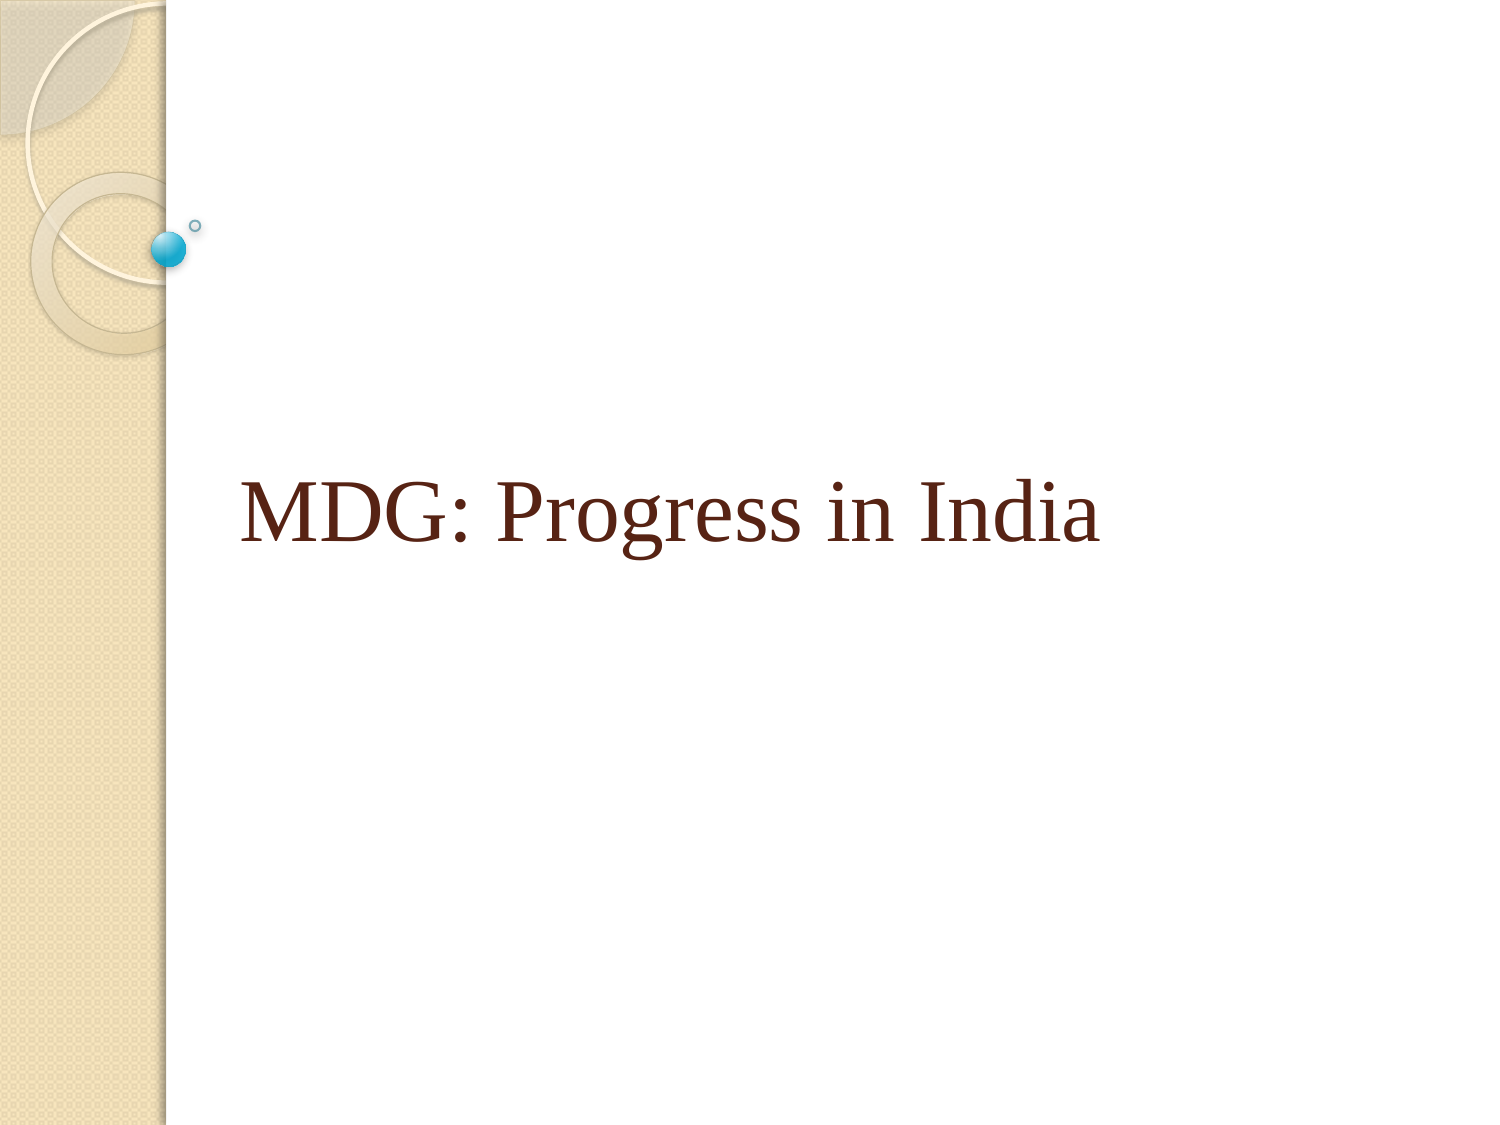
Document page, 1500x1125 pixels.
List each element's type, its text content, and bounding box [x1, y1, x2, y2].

title MDG: Progress in India [225, 324, 1440, 567]
